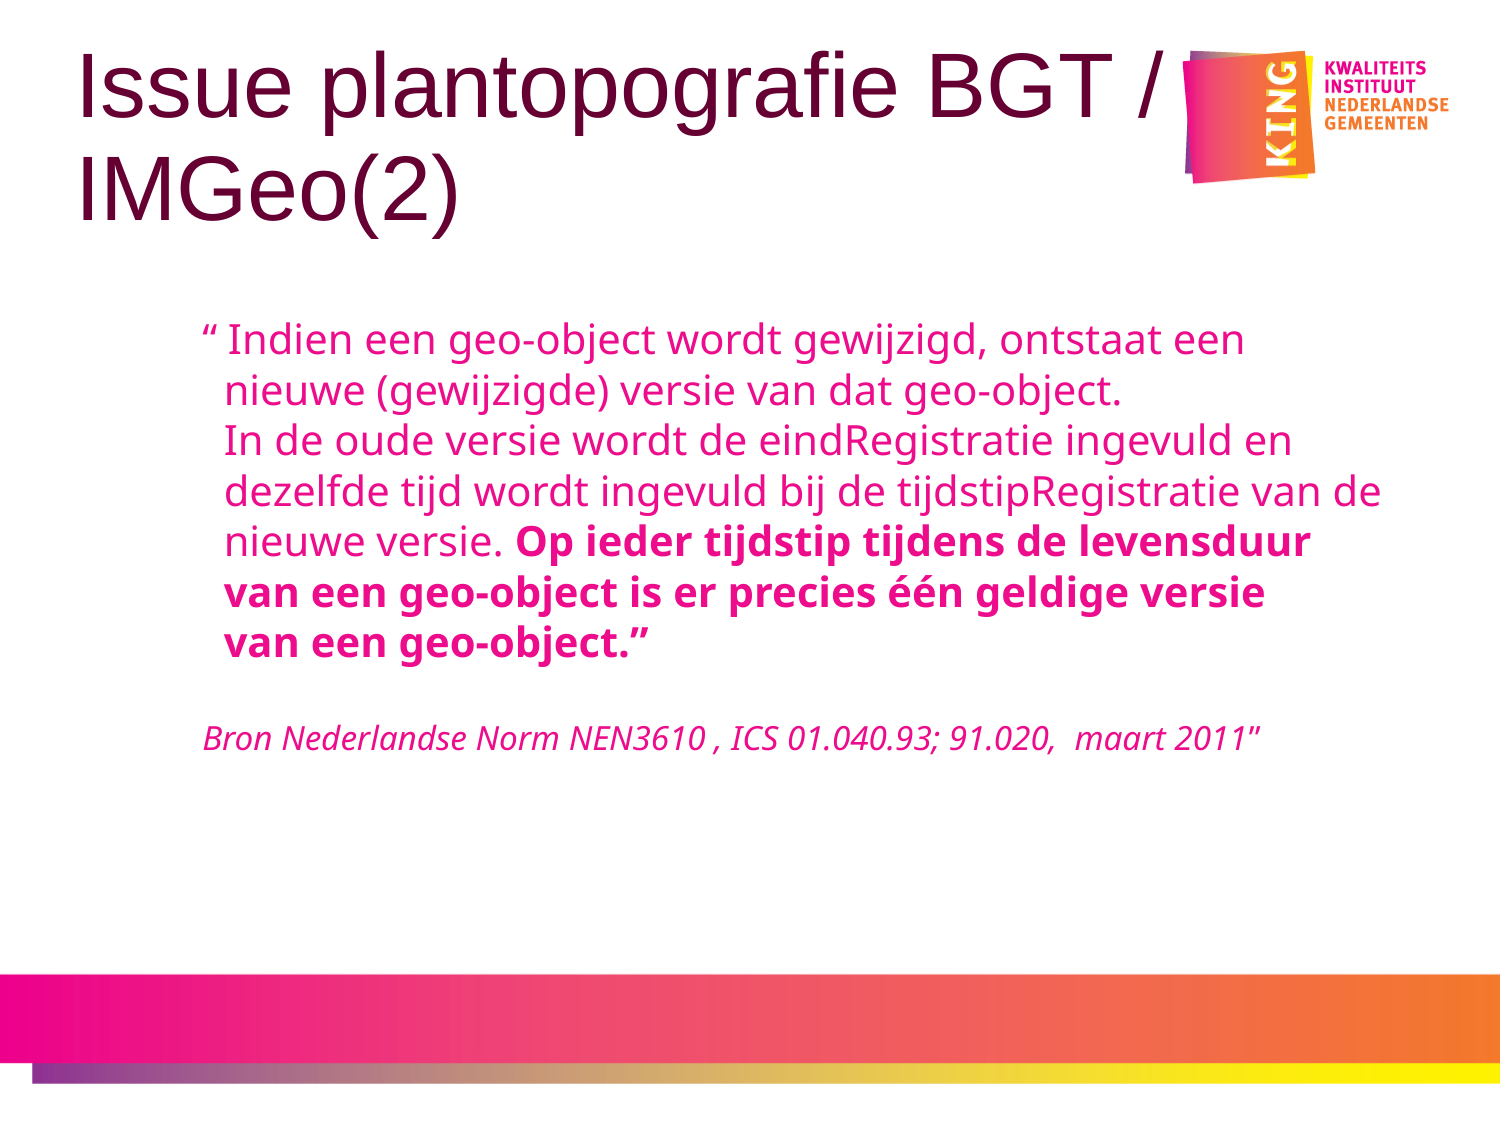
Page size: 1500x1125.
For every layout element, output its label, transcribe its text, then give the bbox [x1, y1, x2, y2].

picture [0, 0, 1500, 1125]
title Issue plantopografie BGT / IMGeo(2) [74, 44, 1425, 233]
list “ Indien een geo-object wordt gewijzigd, ontstaat een nieuwe (gewijzigde) versie van dat geo-object. In de oude versie wordt de eindRegistratie ingevuld en dezelfde tijd wordt ingevuld bij de tijdstipRegistratie van de nieuwe versie. Op ieder tijdstip tijdens de levensduur van een geo-object is er precies één geldige versie van een geo-object.” Bron Nederlandse Norm NEN3610 , ICS 01.040.93; 91.020, maart 2011” [112, 255, 1500, 1045]
